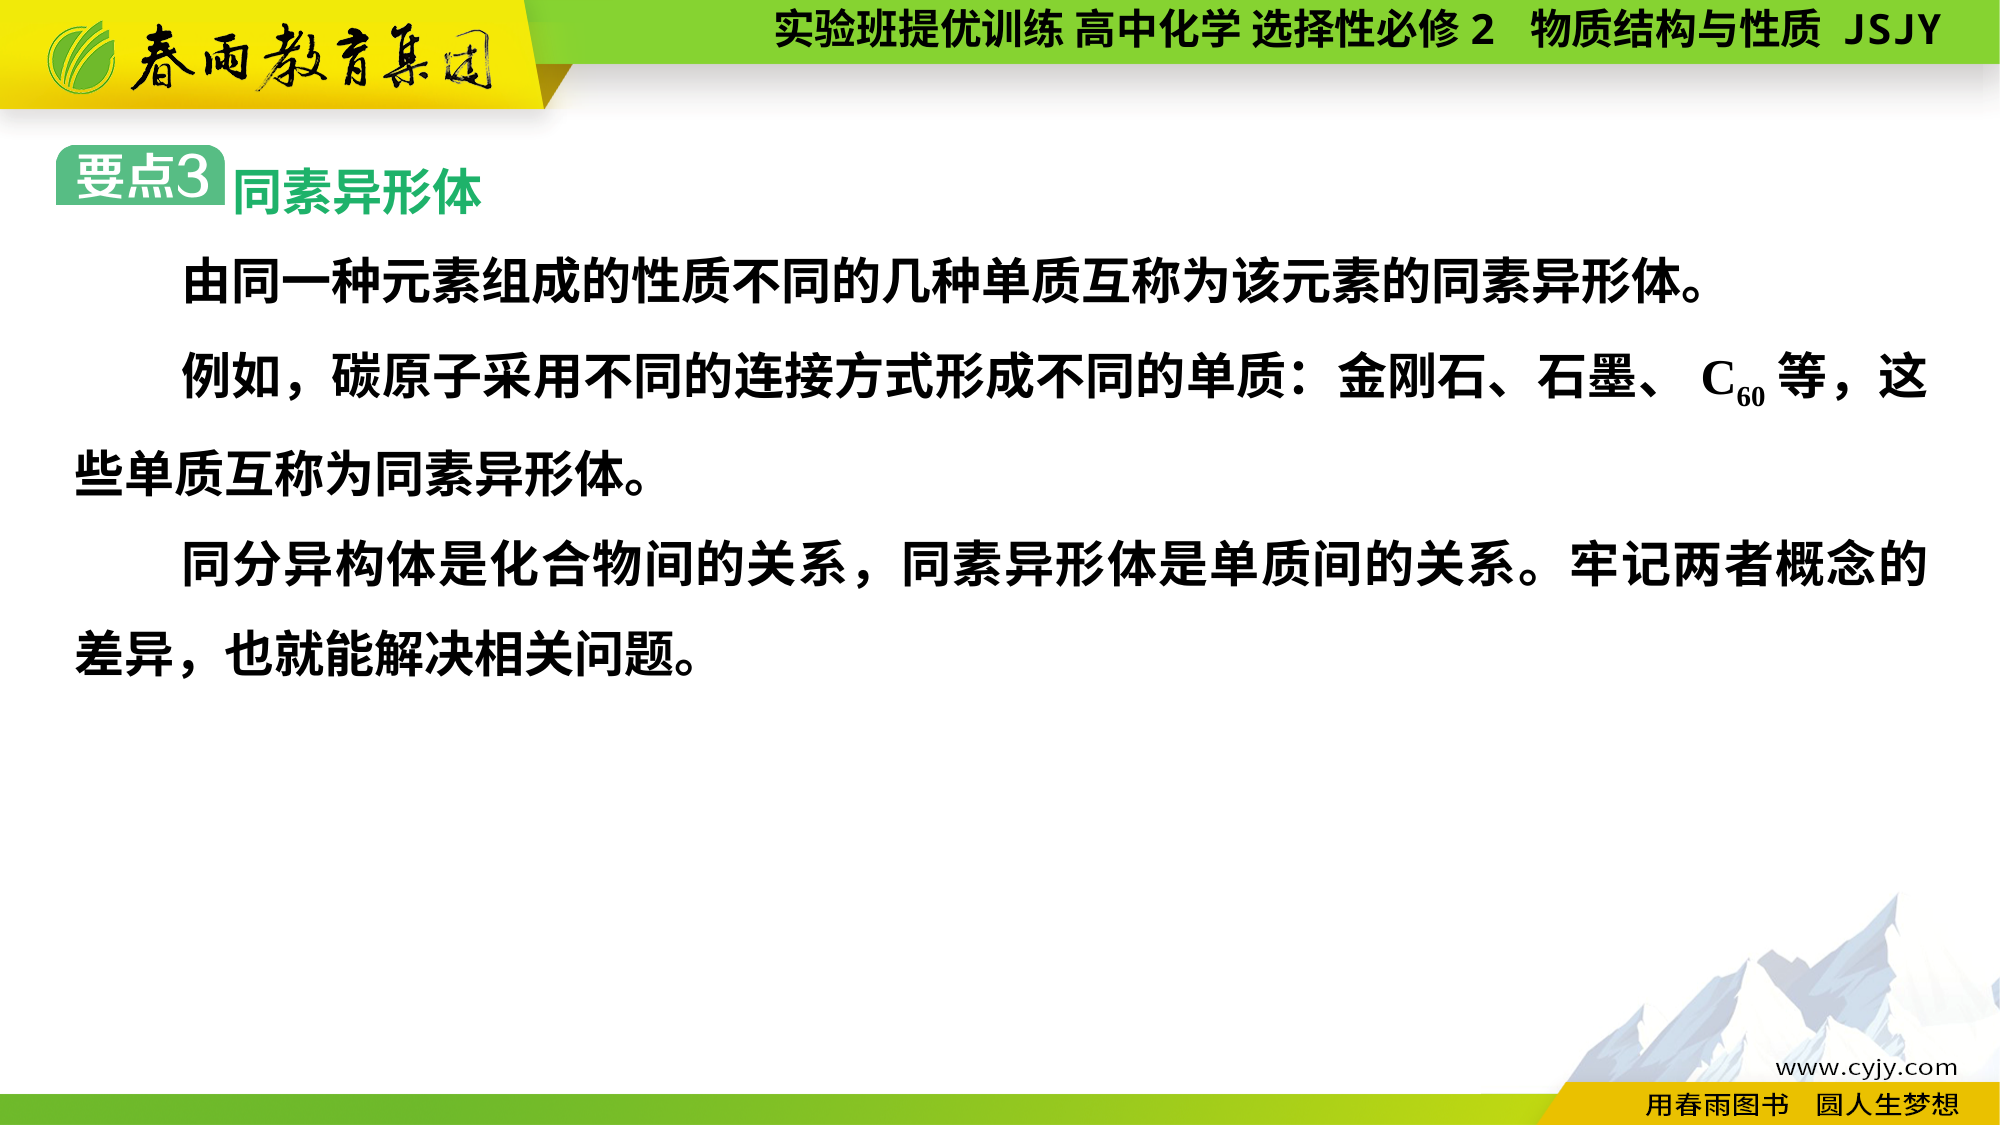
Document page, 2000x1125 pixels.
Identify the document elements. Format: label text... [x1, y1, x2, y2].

picture [0, 0, 2000, 1125]
list 同素异形体 由同一种元素组成的性质不同的几种单质互称为该元素的同素异形体。 例如，碳原子采用不同的连接方式形成不同的单质：金刚石、石墨、C60等，这些单质互称为同素异形体。 同分异构体是化合物间的关系，同素异形体是单质间的关系。牢记两者概念的差异，也就能解决相关问题。 [59, 122, 1944, 683]
